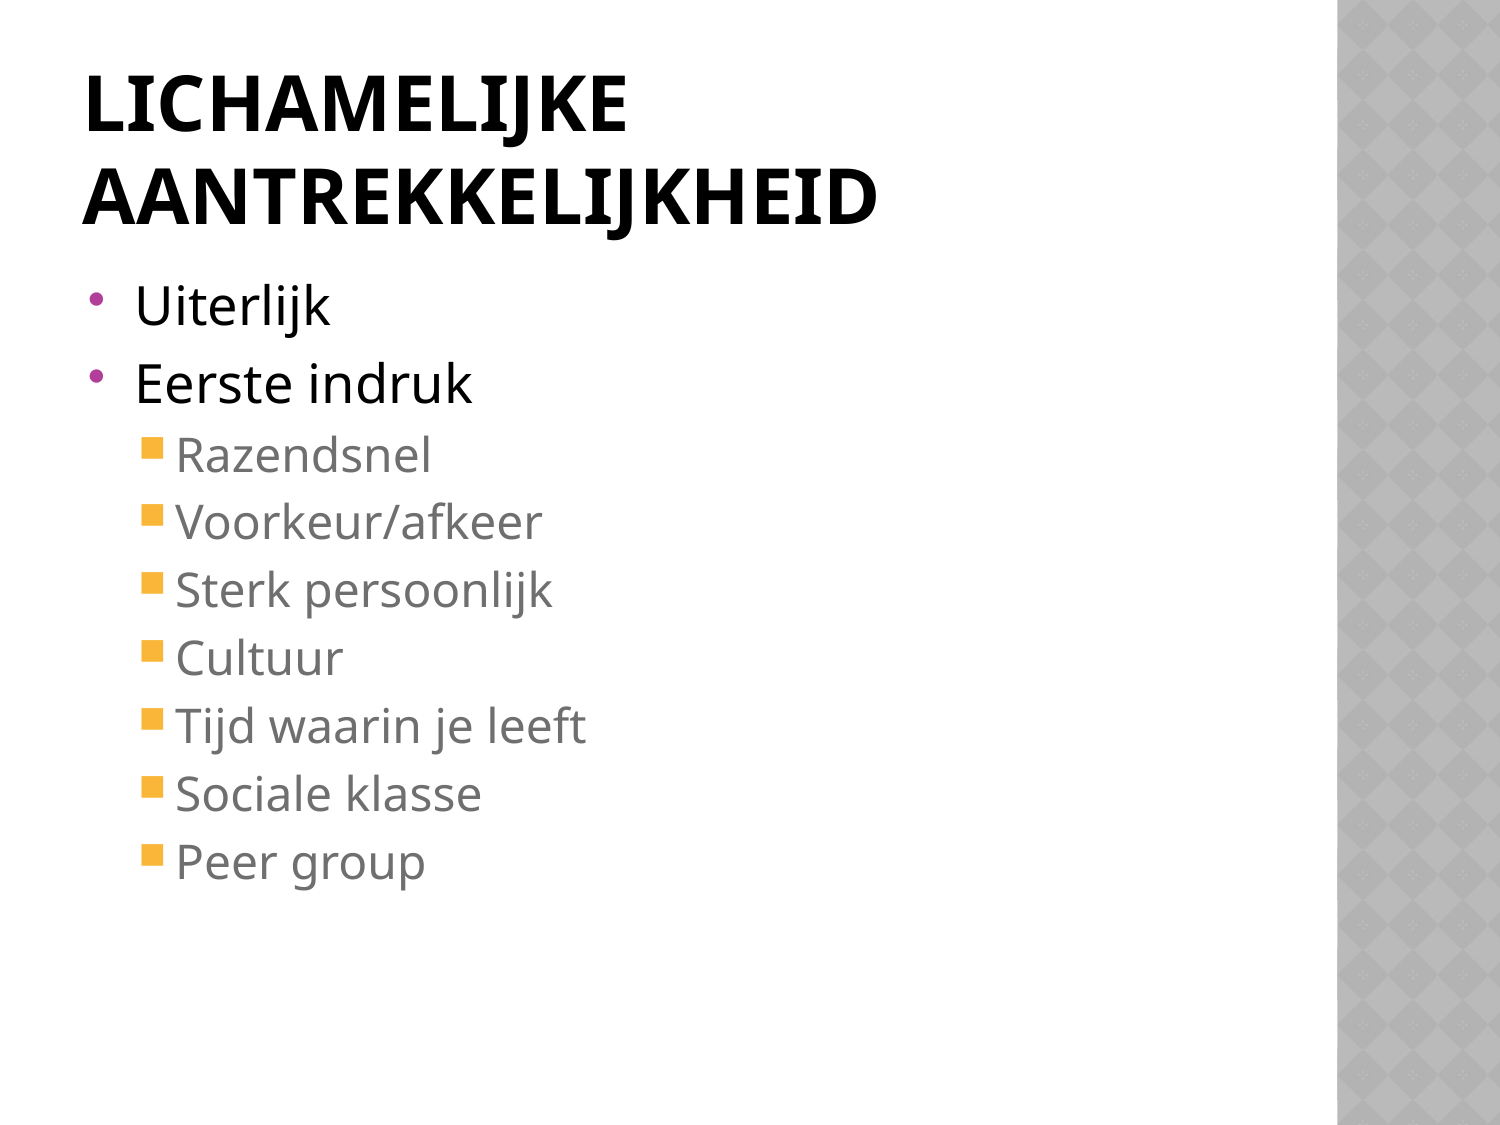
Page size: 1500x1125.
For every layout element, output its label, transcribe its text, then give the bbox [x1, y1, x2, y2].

title Lichamelijke aantrekkelijkheid [75, 52, 1341, 240]
list Uiterlijk Eerste indruk Razendsnel Voorkeur/afkeer Sterk persoonlijk Cultuur Tijd waarin je leeft Sociale klasse Peer group [75, 264, 1263, 1059]
